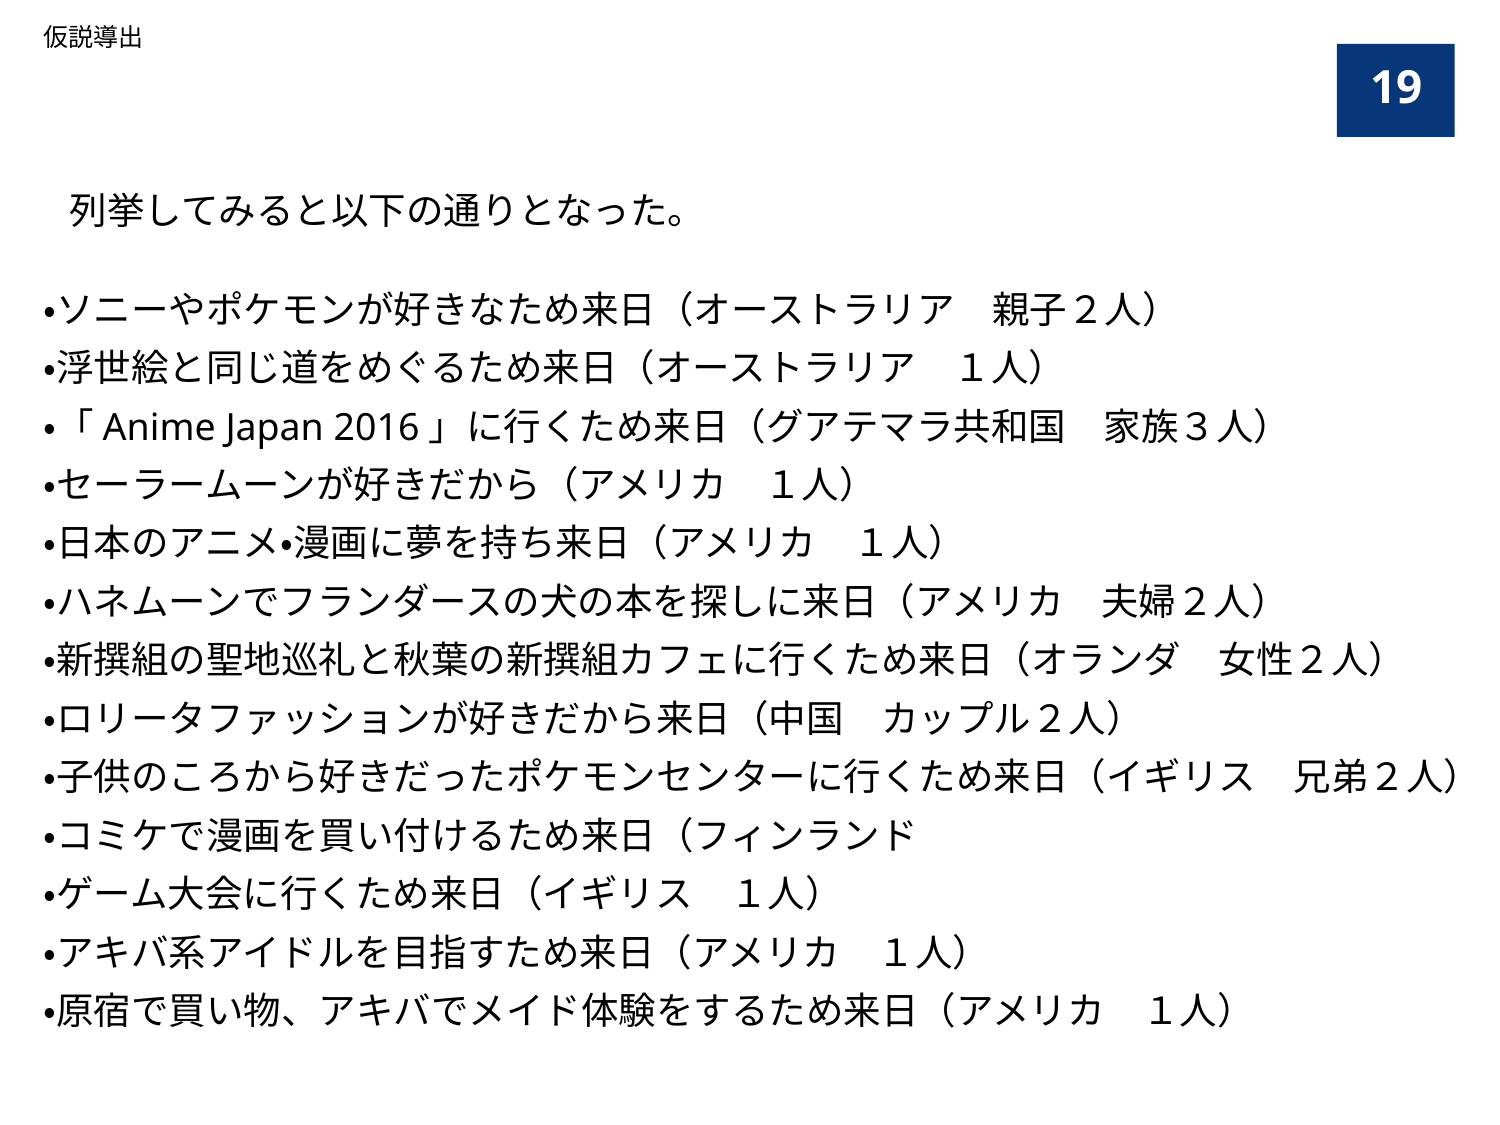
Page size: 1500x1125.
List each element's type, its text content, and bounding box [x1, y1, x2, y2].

text_box ・ソニーやポケモンが好きなため来日（オーストラリア 親子２人） ・浮世絵と同じ道をめぐるため来日（オーストラリア １人） ・「Anime Japan 2016」に行くため来日（グアテマラ共和国 家族３人） ・セーラームーンが好きだから（アメリカ １人） ・日本のアニメ・漫画に夢を持ち来日（アメリカ １人） ・ハネムーンでフランダースの犬の本を探しに来日（アメリカ 夫婦２人） ・新撰組の聖地巡礼と秋葉の新撰組カフェに行くため来日（オランダ 女性２人） ・ロリータファッションが好きだから来日（中国 カップル２人） ・子供のころから好きだったポケモンセンターに行くため来日（イギリス 兄弟２人） ・コミケで漫画を買い付けるため来日（フィンランド ・ゲーム大会に行くため来日（イギリス １人） ・アキバ系アイドルを目指すため来日（アメリカ １人） ・原宿で買い物、アキバでメイド体験をするため来日（アメリカ １人） [28, 264, 1500, 1040]
text_box 列挙してみると以下の通りとなった。 [54, 179, 1082, 240]
slide_number 19 [1354, 59, 1438, 120]
text_box 仮説導出 [28, 13, 311, 59]
